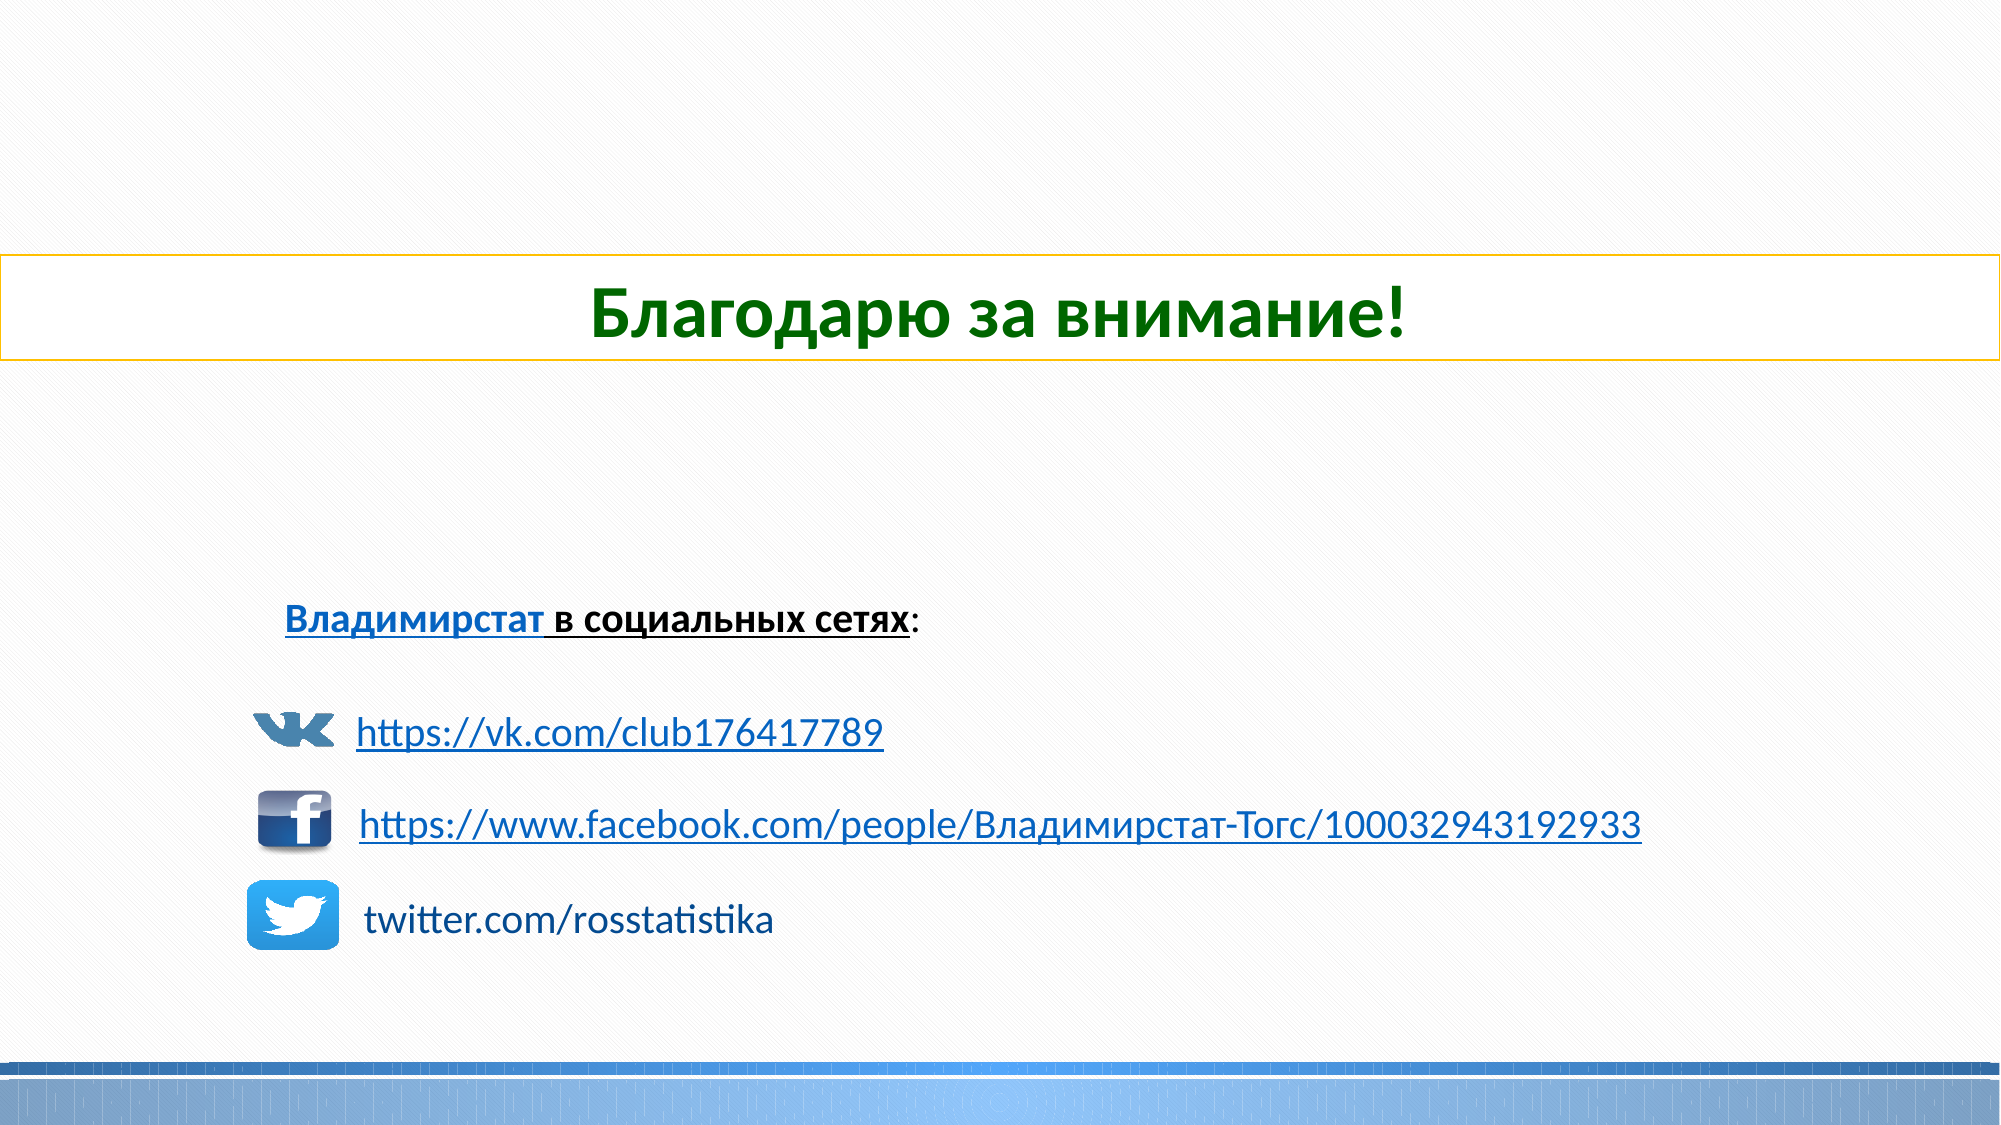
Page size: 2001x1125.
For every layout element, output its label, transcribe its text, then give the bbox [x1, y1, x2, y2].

text_box Благодарю за внимание! [0, 254, 2000, 361]
text_box twitter.com/rosstatistika [348, 884, 790, 950]
picture [247, 700, 339, 755]
text_box https://vk.com/club176417789 [341, 697, 899, 762]
picture [247, 880, 339, 950]
picture [247, 786, 339, 855]
text_box https://www.facebook.com/people/Владимирстат-Тогс/100032943192933 [344, 789, 1657, 855]
text_box Владимирстат в социальных сетях: [269, 583, 937, 649]
